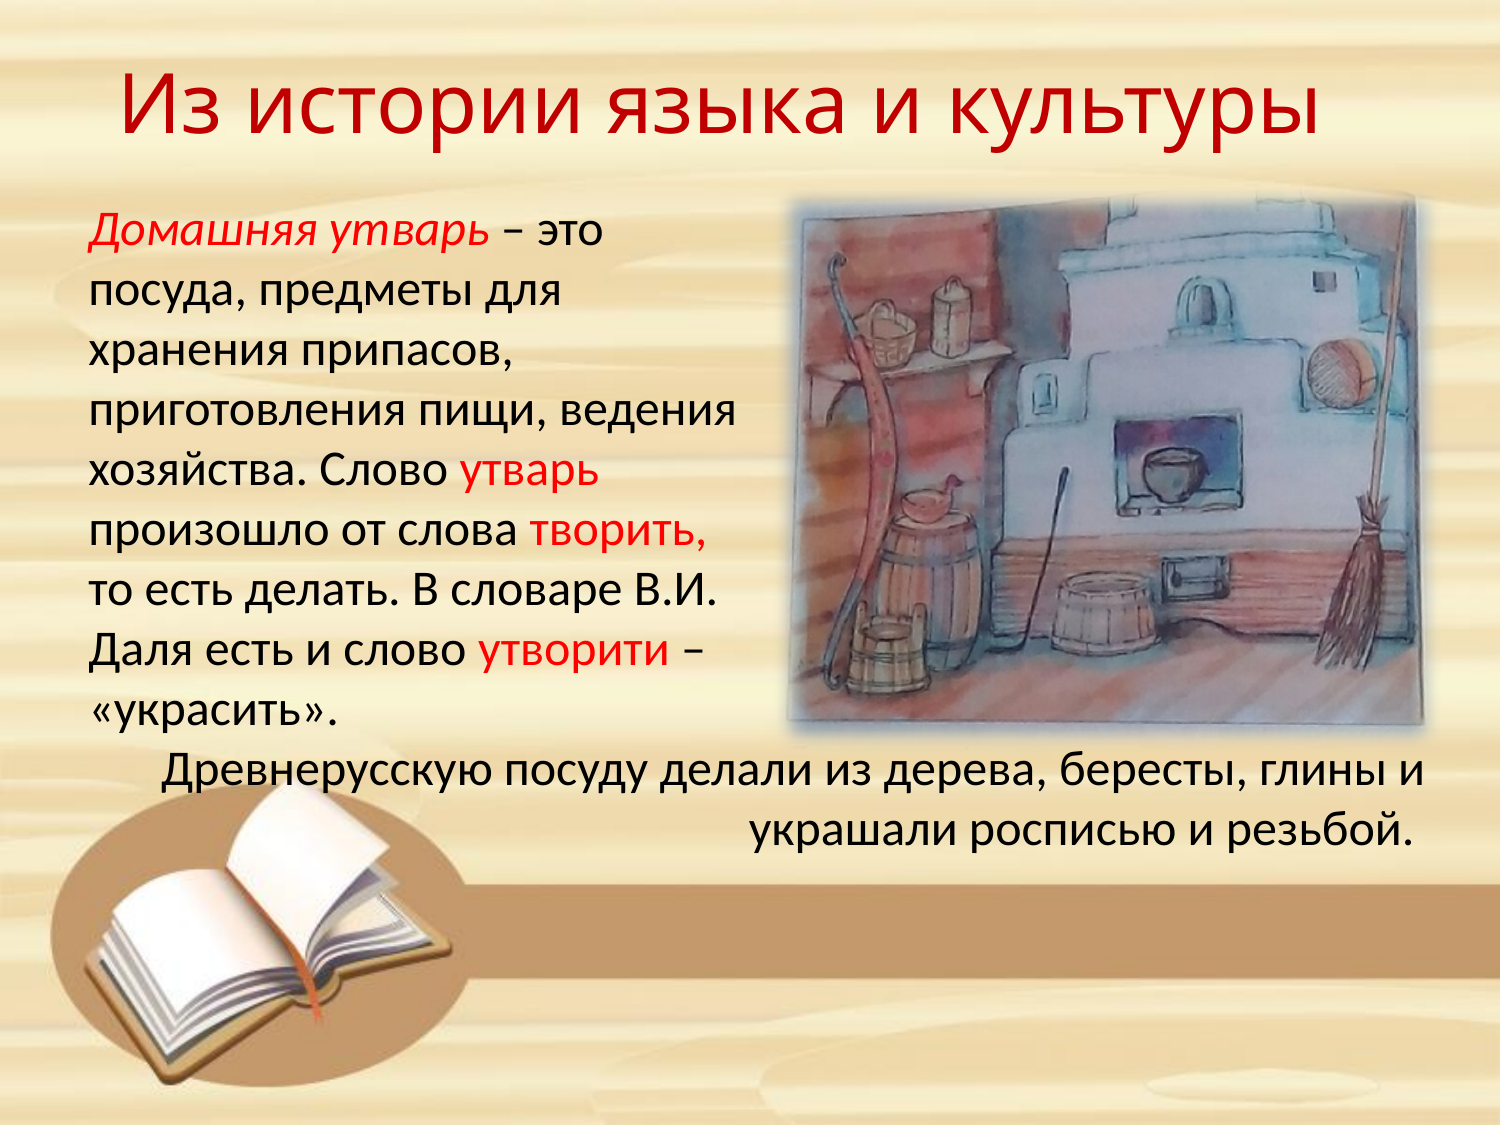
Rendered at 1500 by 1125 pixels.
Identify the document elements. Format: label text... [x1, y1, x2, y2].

text_box Древнерусскую посуду делали из дерева, бересты, глины и украшали росписью и резьбой. [0, 727, 1441, 863]
picture [0, 0, 1500, 1125]
text_box Домашняя утварь – это посуда, предметы для хранения припасов, приготовления пищи, ведения хозяйства. Слово утварь произошло от слова творить, то есть делать. В словаре В.И. Даля есть и слово утворити – «украсить». [73, 187, 768, 727]
text_box Из истории языка и культуры [0, 42, 1471, 158]
